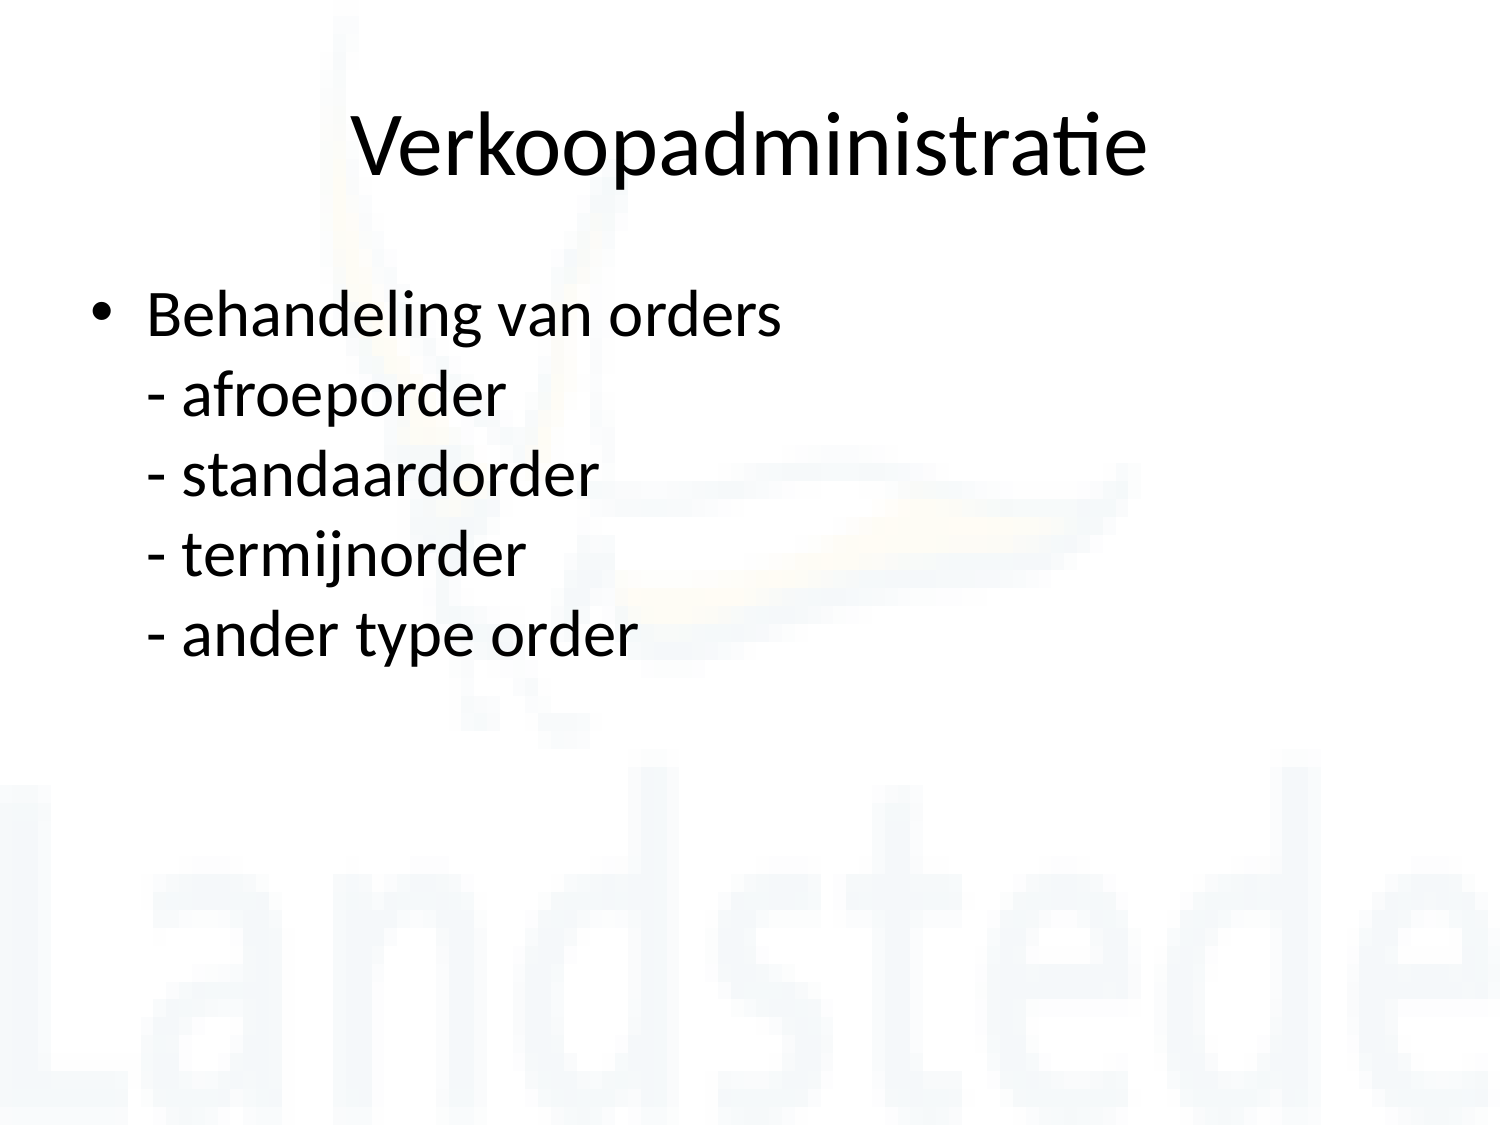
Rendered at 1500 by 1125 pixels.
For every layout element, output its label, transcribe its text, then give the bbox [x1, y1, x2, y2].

list Behandeling van orders - afroeporder - standaardorder - termijnorder - ander type order [75, 262, 1425, 1005]
title Verkoopadministratie [75, 45, 1425, 233]
